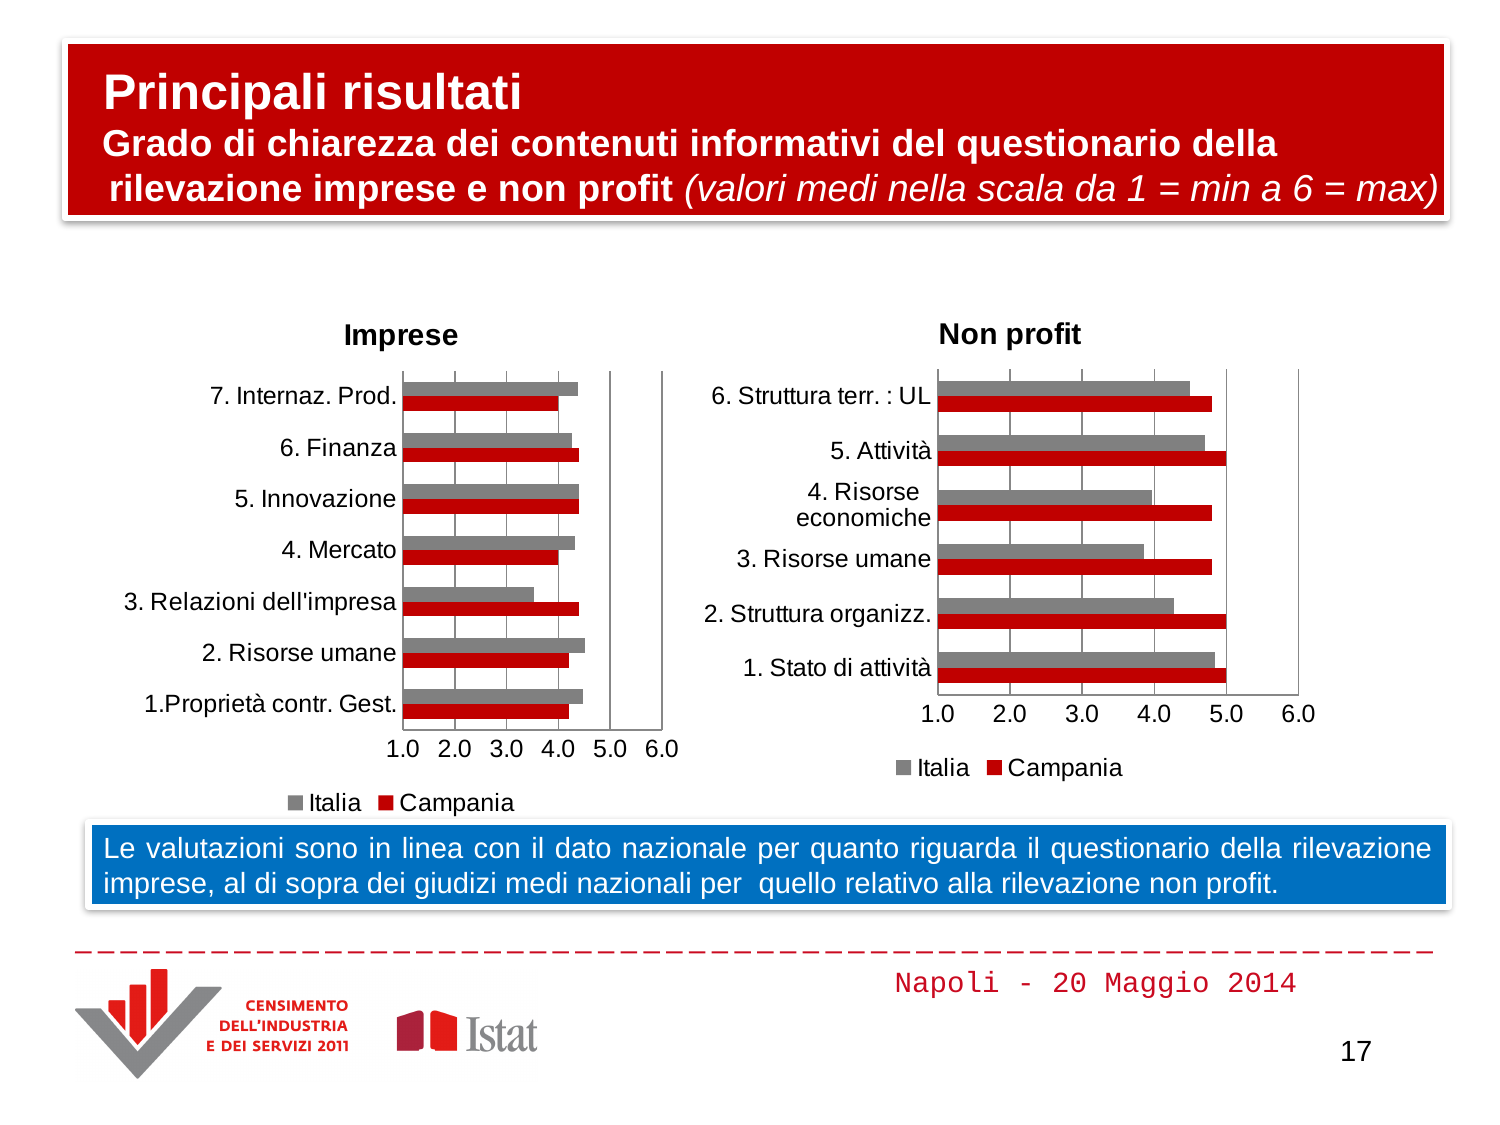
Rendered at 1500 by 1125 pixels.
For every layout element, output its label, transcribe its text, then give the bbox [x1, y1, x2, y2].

text_box [76, 172, 1436, 752]
chart [111, 290, 1330, 823]
text_box Principali risultati Grado di chiarezza dei contenuti informativi del questionario della rilevazione imprese e non profit (valori medi nella scala da 1 = min a 6 = max) [62, 38, 1450, 221]
text_box Le valutazioni sono in linea con il dato nazionale per quanto riguarda il questionario della rilevazione imprese, al di sopra dei giudizi medi nazionali per quello relativo alla rilevazione non profit. [85, 819, 1452, 910]
text_box Napoli - 20 Maggio 2014 [879, 955, 1471, 1006]
picture [74, 969, 538, 1082]
slide_number 17 [1074, 1025, 1388, 1100]
